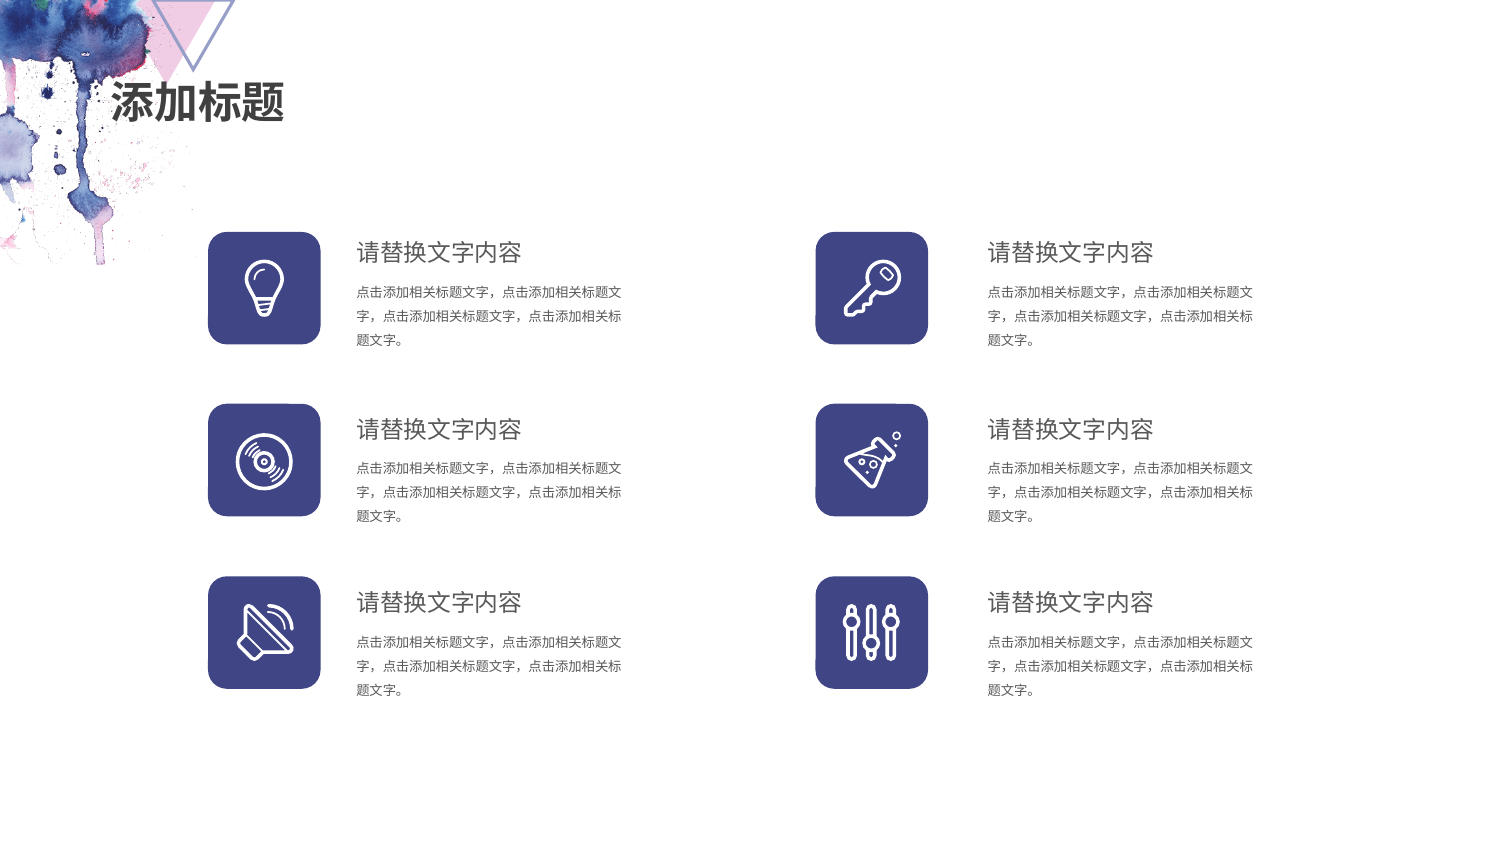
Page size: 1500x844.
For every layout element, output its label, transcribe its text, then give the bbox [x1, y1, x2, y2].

text_box 点击添加相关标题文字，点击添加相关标题文字，点击添加相关标题文字，点击添加相关标题文字。 [356, 625, 624, 694]
text_box 请替换文字内容 [443, 230, 624, 273]
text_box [815, 231, 929, 345]
text_box 点击添加相关标题文字，点击添加相关标题文字，点击添加相关标题文字，点击添加相关标题文字。 [356, 452, 624, 521]
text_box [815, 576, 929, 689]
text_box 点击添加相关标题文字，点击添加相关标题文字，点击添加相关标题文字，点击添加相关标题文字。 [987, 275, 1256, 344]
text_box 点击添加相关标题文字，点击添加相关标题文字，点击添加相关标题文字，点击添加相关标题文字。 [356, 275, 624, 344]
text_box 请替换文字内容 [987, 230, 1256, 273]
text_box 请替换文字内容 [356, 407, 624, 450]
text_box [208, 576, 321, 689]
text_box 点击添加相关标题文字，点击添加相关标题文字，点击添加相关标题文字，点击添加相关标题文字。 [987, 625, 1256, 694]
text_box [815, 403, 929, 517]
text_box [0, 0, 443, 278]
text_box 请替换文字内容 [356, 581, 624, 623]
text_box 请替换文字内容 [987, 407, 1256, 450]
text_box 请替换文字内容 [987, 581, 1256, 623]
text_box 点击添加相关标题文字，点击添加相关标题文字，点击添加相关标题文字，点击添加相关标题文字。 [987, 452, 1256, 521]
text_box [208, 403, 321, 517]
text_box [208, 231, 321, 345]
